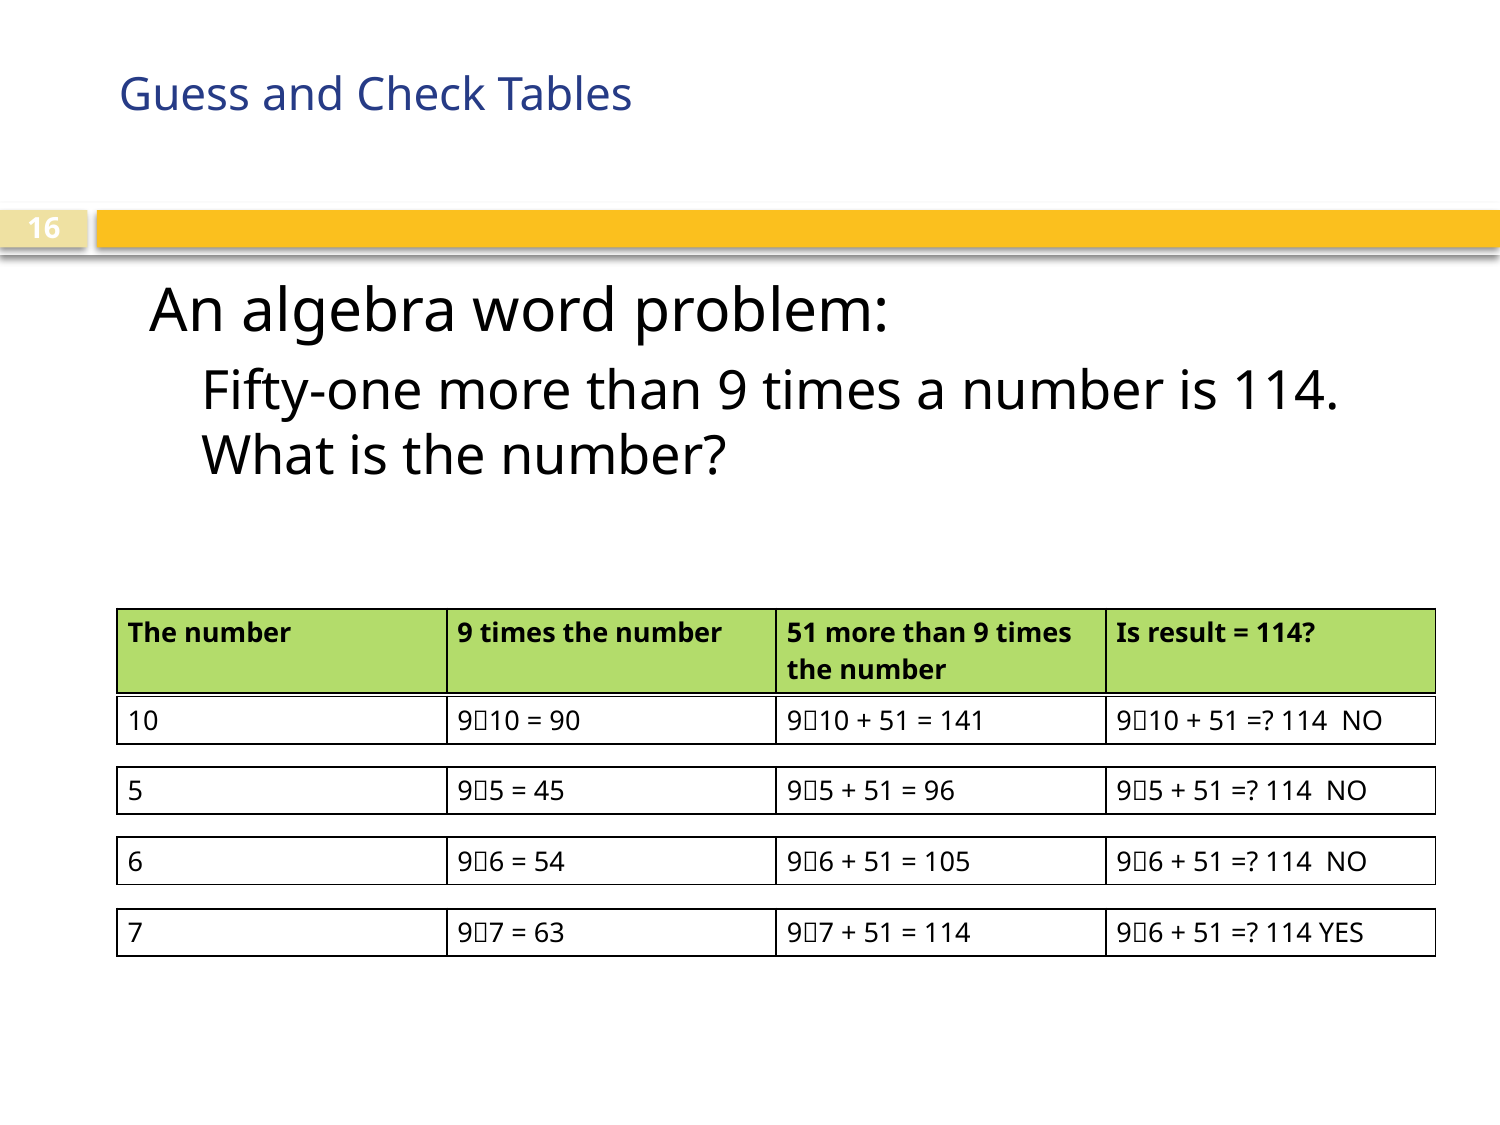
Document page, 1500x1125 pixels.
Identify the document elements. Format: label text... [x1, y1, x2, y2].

table_header Is result = 114? [1107, 610, 1435, 692]
table_header 7 [118, 910, 446, 955]
table_header 910 + 51 =? 114 NO [1107, 697, 1435, 743]
list An algebra word problem: Fifty-one more than 9 times a number is 114. What is the number? [108, 265, 1462, 565]
table_header 5 [118, 768, 446, 813]
table_header 6 [118, 838, 446, 884]
table_header 96 + 51 = 105 [777, 838, 1105, 884]
table_header 9 times the number [448, 610, 775, 692]
table_header 96 + 51 =? 114 YES [1107, 910, 1435, 955]
table_header 10 [118, 697, 446, 743]
title Guess and Check Tables [108, 43, 1462, 141]
table_header 95 = 45 [448, 768, 775, 813]
table_header 97 = 63 [448, 910, 775, 955]
table_header 95 + 51 =? 114 NO [1107, 768, 1435, 813]
slide_number 16 [0, 208, 88, 249]
table_header 910 = 90 [448, 697, 775, 743]
table_header 910 + 51 = 141 [777, 697, 1105, 743]
table_header 96 + 51 =? 114 NO [1107, 838, 1435, 884]
table_header 95 + 51 = 96 [777, 768, 1105, 813]
table_header 96 = 54 [448, 838, 775, 884]
table_header The number [118, 610, 446, 692]
table_header 97 + 51 = 114 [777, 910, 1105, 955]
table_header 51 more than 9 times the number [777, 610, 1105, 692]
